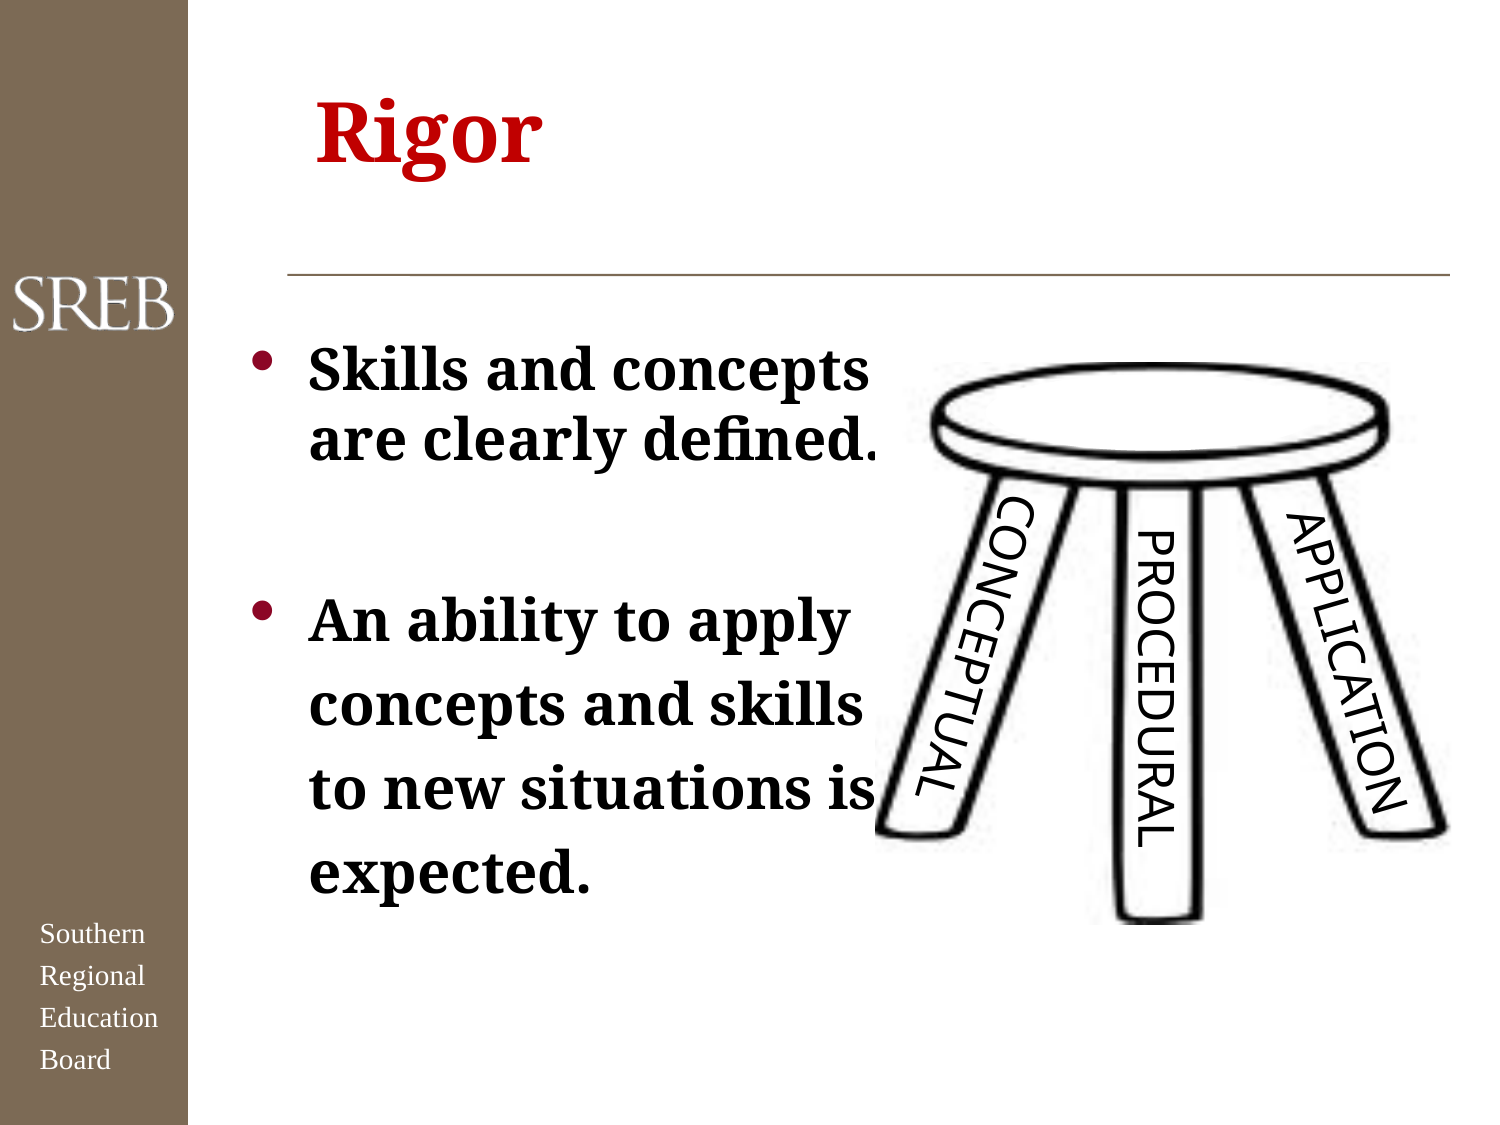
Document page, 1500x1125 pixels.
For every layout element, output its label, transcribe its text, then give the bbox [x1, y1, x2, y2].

title Rigor [299, 57, 1500, 201]
picture [12, 274, 175, 332]
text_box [874, 362, 1459, 926]
list Skills and concepts are clearly defined. An ability to apply concepts and skills to new situations is expected. [237, 324, 926, 1026]
